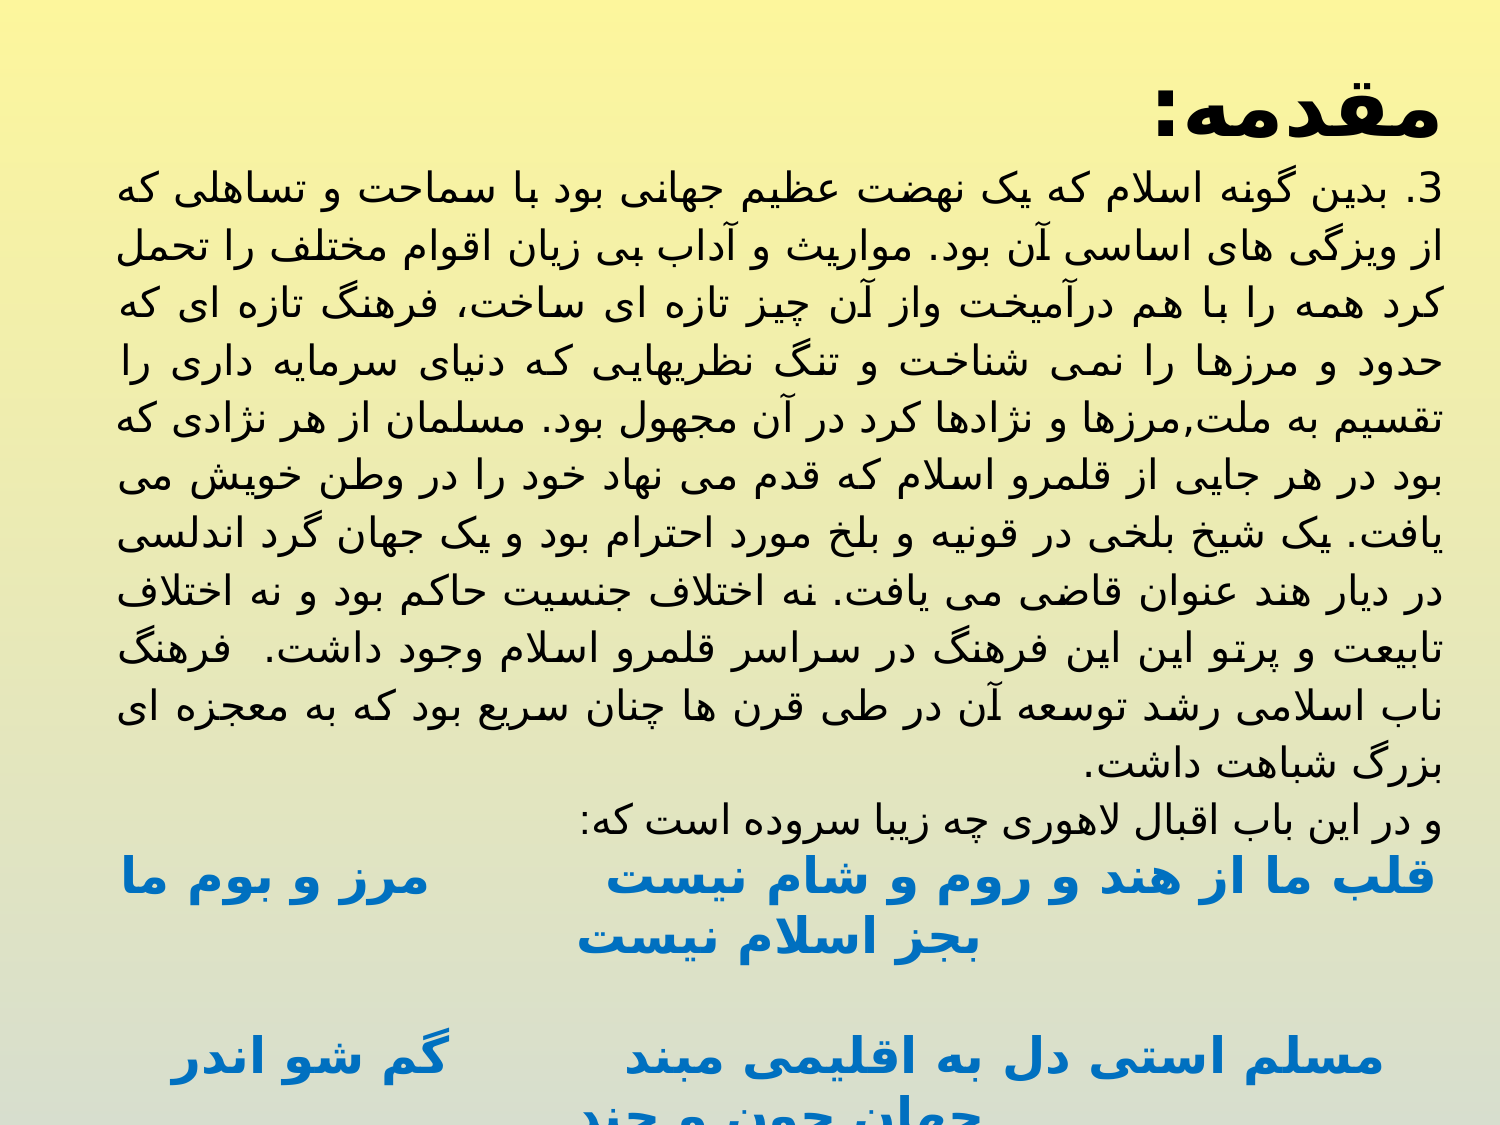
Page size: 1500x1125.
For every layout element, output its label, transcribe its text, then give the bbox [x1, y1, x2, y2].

text_box مقدمه: 3. بدین گونه اسلام که یک نهضت عظیم جهانی بود با سماحت و تساهلی که از ویزگی های اساسی آن بود. مواریث و آداب بی زیان اقوام مختلف را تحمل کرد همه را با هم درآمیخت واز آن چیز تازه ای ساخت، فرهنگ تازه ای که حدود و مرزها را نمی شناخت و تنگ نظریهایی که دنیای سرمایه داری را تقسیم به ملت,مرزها و نژادها کرد در آن مجهول بود. مسلمان از هر نژادی که بود در هر جایی از قلمرو اسلام که قدم می نهاد خود را در وطن خویش می یافت. یک شیخ بلخی در قونیه و بلخ مورد احترام بود و یک جهان گرد اندلسی در دیار هند عنوان قاضی می یافت. نه اختلاف جنسیت حاکم بود و نه اختلاف تابیعت و پرتو این این فرهنگ در سراسر قلمرو اسلام وجود داشت. فرهنگ ناب اسلامی رشد توسعه آن در طی قرن ها چنان سریع بود که به معجزه ای بزرگ شباهت داشت. و در این باب اقبال لاهوری چه زیبا سروده است که: قلب ما از هند و روم و شام نیست مرز و بوم ما بجز اسلام نیست مسلم استی دل به اقلیمی مبند گم شو اندر جهان چون و چند [100, 30, 1459, 1125]
